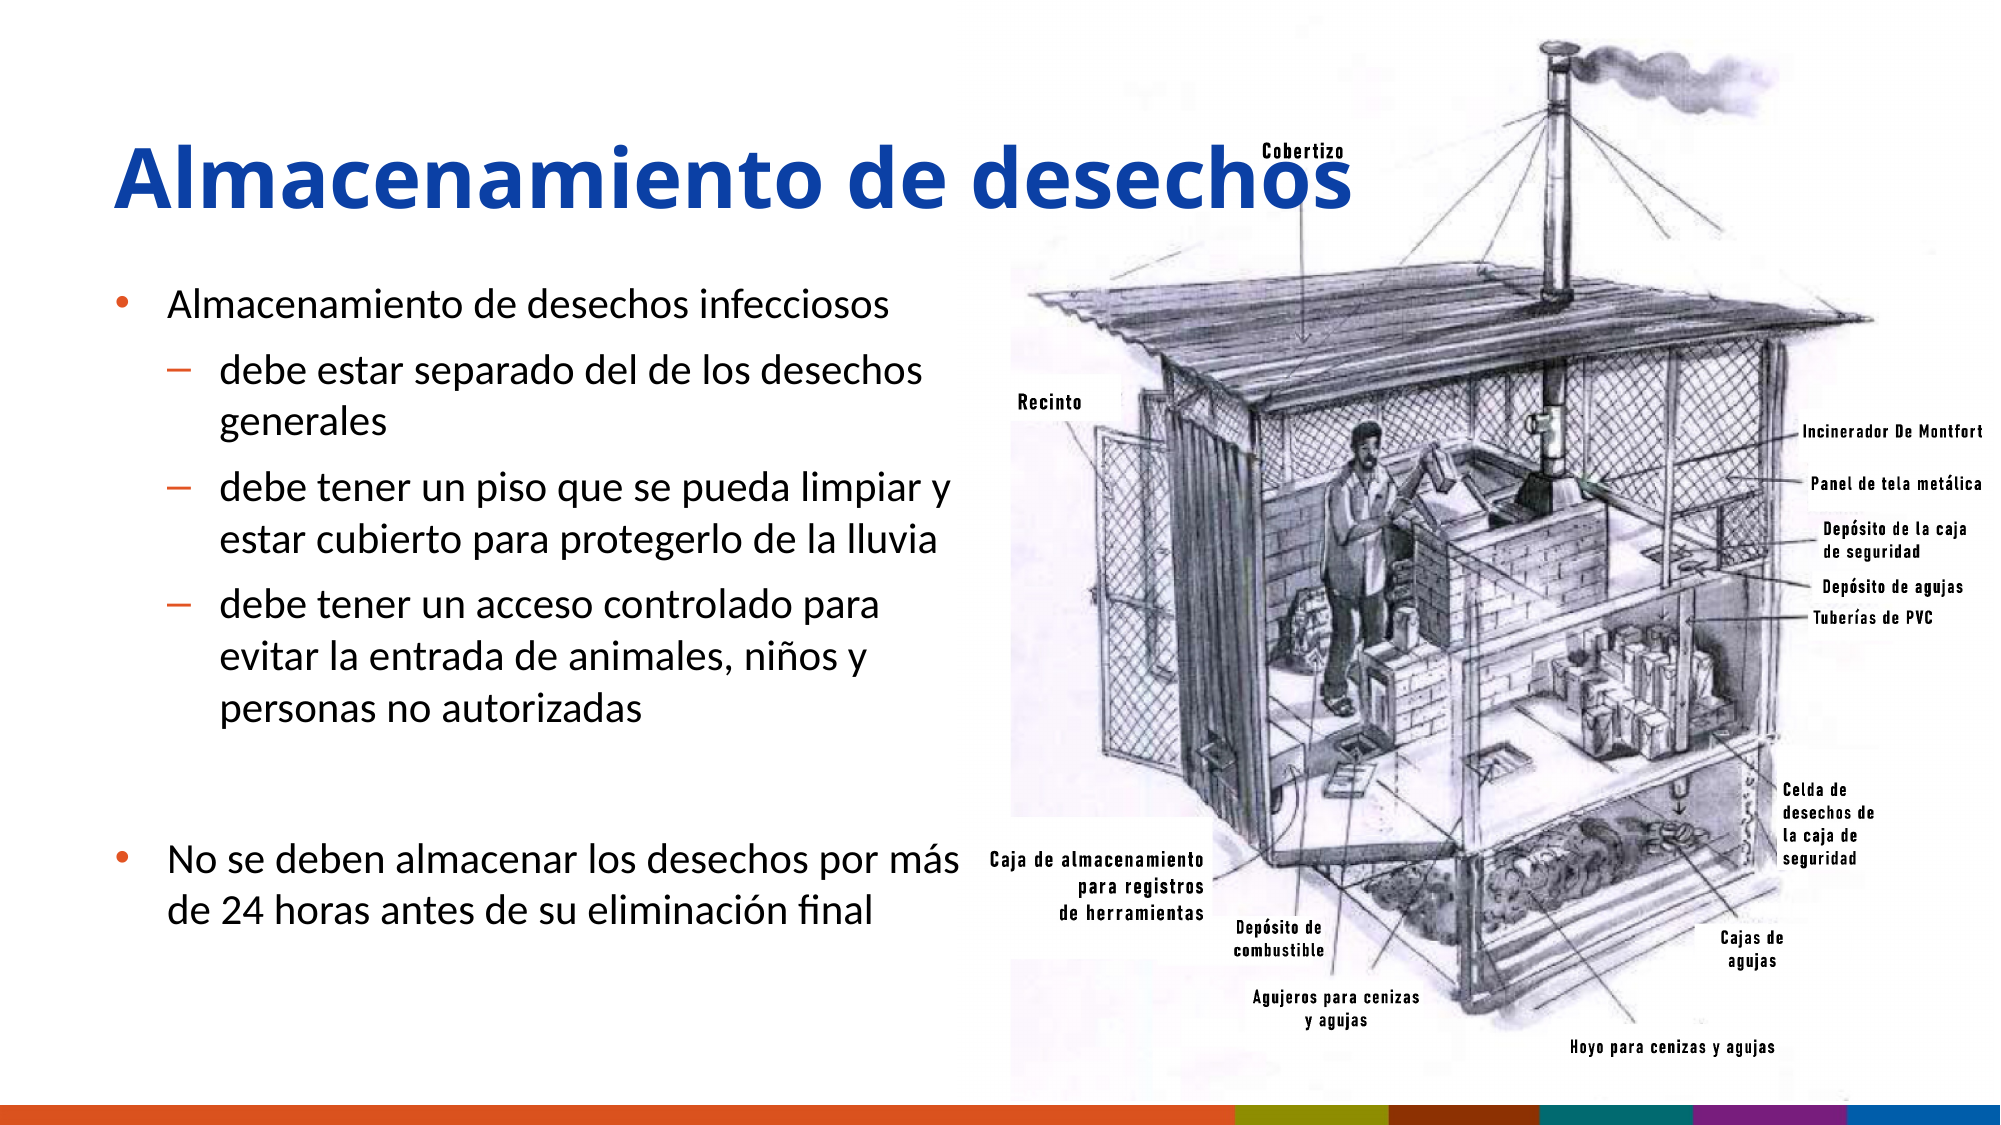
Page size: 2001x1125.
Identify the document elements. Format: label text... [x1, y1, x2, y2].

picture [0, 1105, 2000, 1125]
title Almacenamiento de desechos [99, 45, 951, 233]
list Almacenamiento de desechos infecciosos debe estar separado del de los desechos generales debe tener un piso que se pueda limpiar y estar cubierto para protegerlo de la lluvia debe tener un acceso controlado para evitar la entrada de animales, niños y personas no autorizadas No se deben almacenar los desechos por más de 24 horas antes de su eliminación final [99, 267, 951, 985]
picture [956, 0, 1994, 1101]
